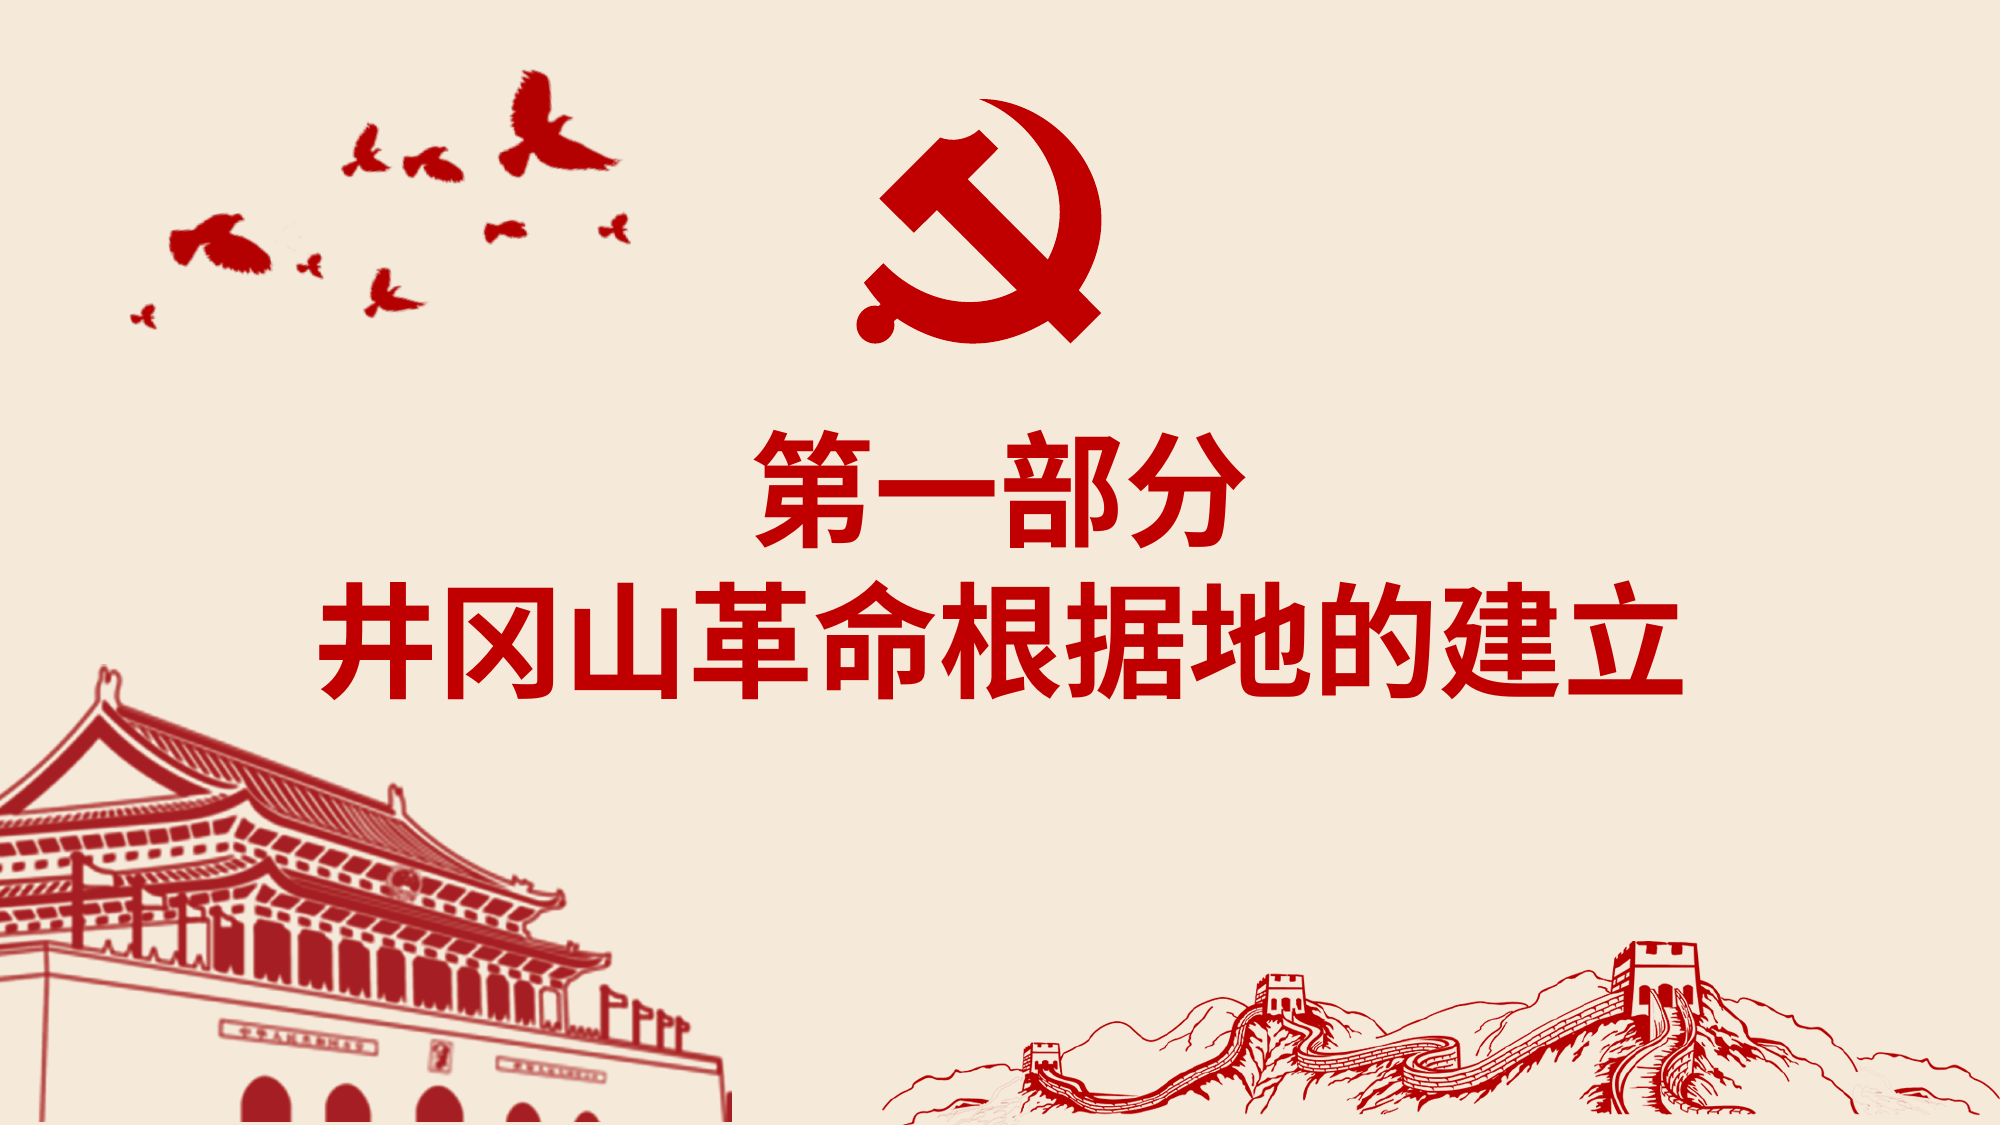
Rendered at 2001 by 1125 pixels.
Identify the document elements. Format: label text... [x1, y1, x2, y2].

text_box 井冈山革命根据地的建立 [298, 556, 1703, 722]
text_box 第一部分 [734, 404, 1265, 556]
text_box [856, 99, 1102, 344]
picture [98, 54, 644, 366]
picture [0, 664, 732, 1122]
picture [882, 941, 2000, 1125]
